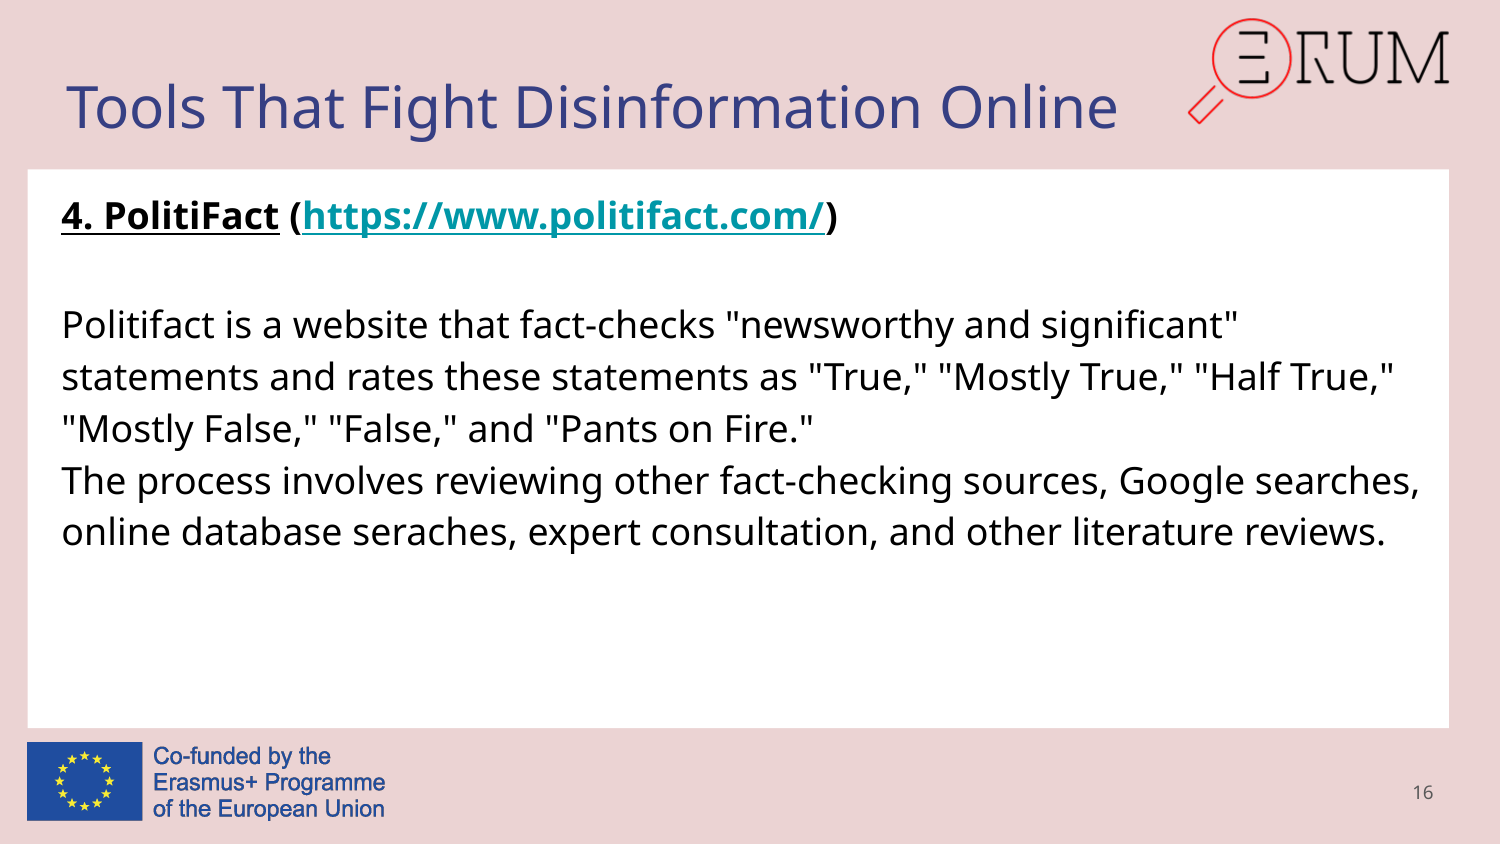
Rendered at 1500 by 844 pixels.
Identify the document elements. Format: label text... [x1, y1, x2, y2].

picture [1136, 0, 1500, 137]
picture [27, 742, 385, 821]
list 4. PolitiFact (https://www.politifact.com/) Politifact is a website that fact-checks "newsworthy and significant" statements and rates these statements as "True," "Mostly True," "Half True," "Mostly False," "False," and "Pants on Fire." The process involves reviewing other fact-checking sources, Google searches, online database seraches, expert consultation, and other literature reviews. [27, 169, 1449, 729]
title Tools That Fight Disinformation Online [51, 55, 1168, 150]
slide_number 16 [1358, 761, 1449, 826]
